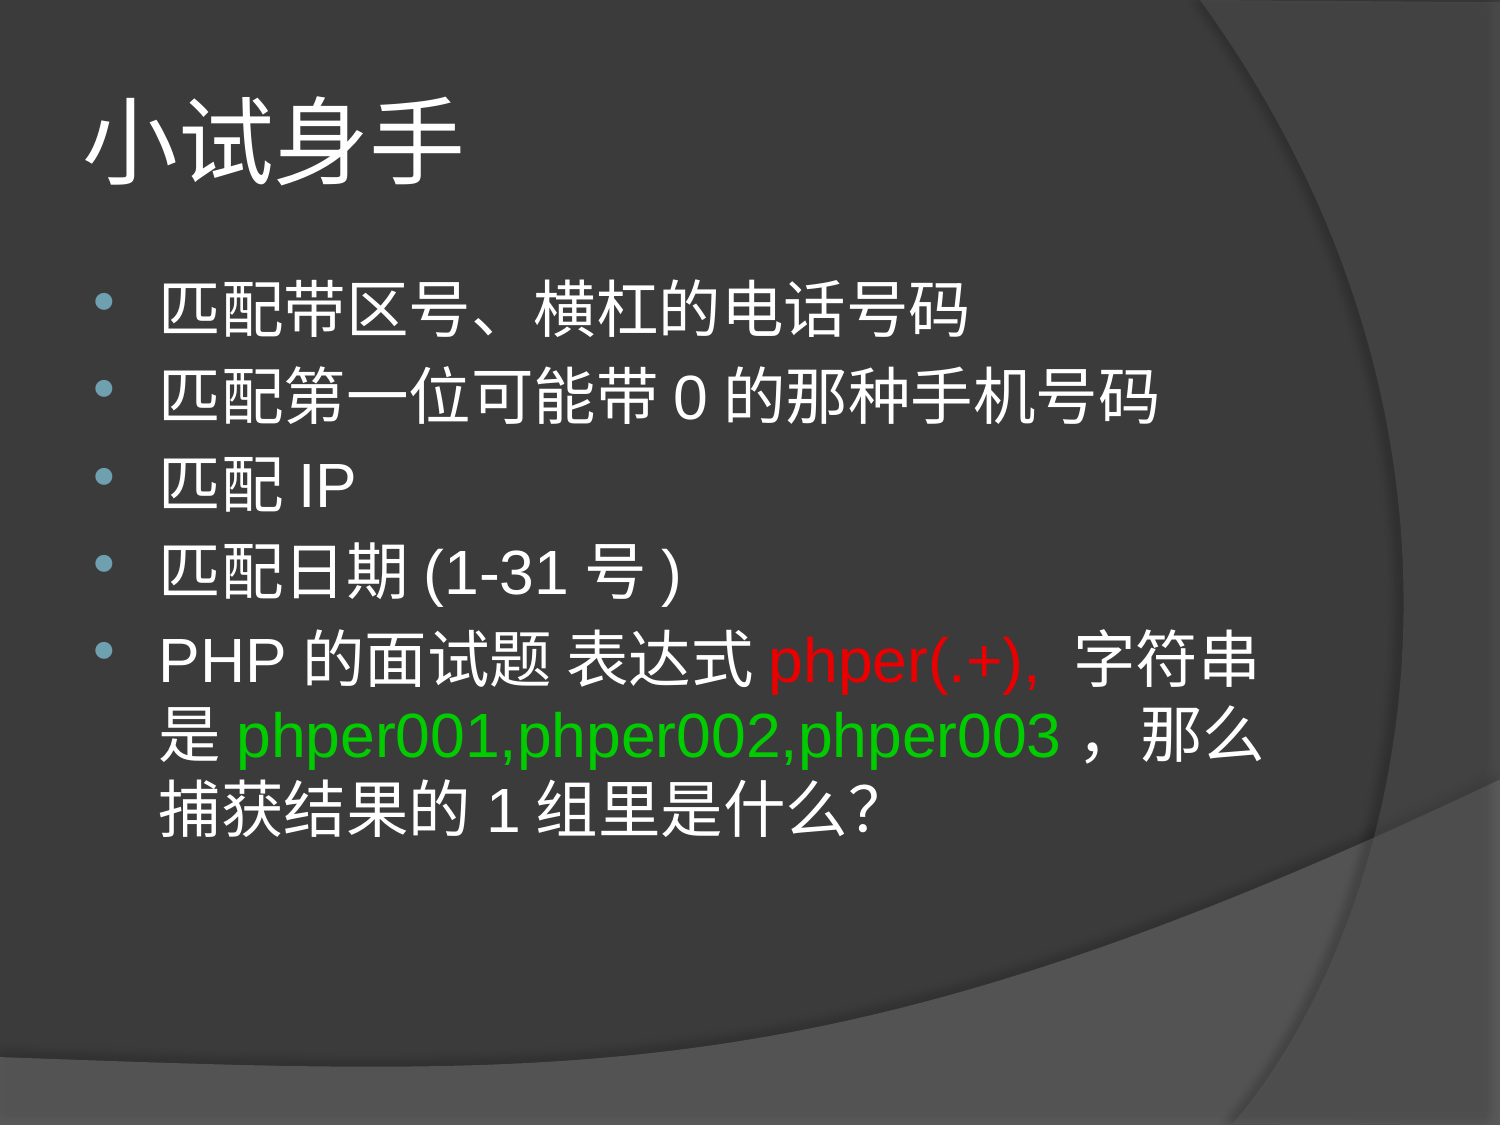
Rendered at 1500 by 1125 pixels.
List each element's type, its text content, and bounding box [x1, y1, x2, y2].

title 小试身手 [75, 45, 1300, 233]
list 匹配带区号、横杠的电话号码 匹配第一位可能带0的那种手机号码 匹配IP 匹配日期(1-31号) PHP的面试题 表达式phper(.+), 字符串是phper001,phper002,phper003，那么捕获结果的1组里是什么？ [75, 262, 1300, 1005]
